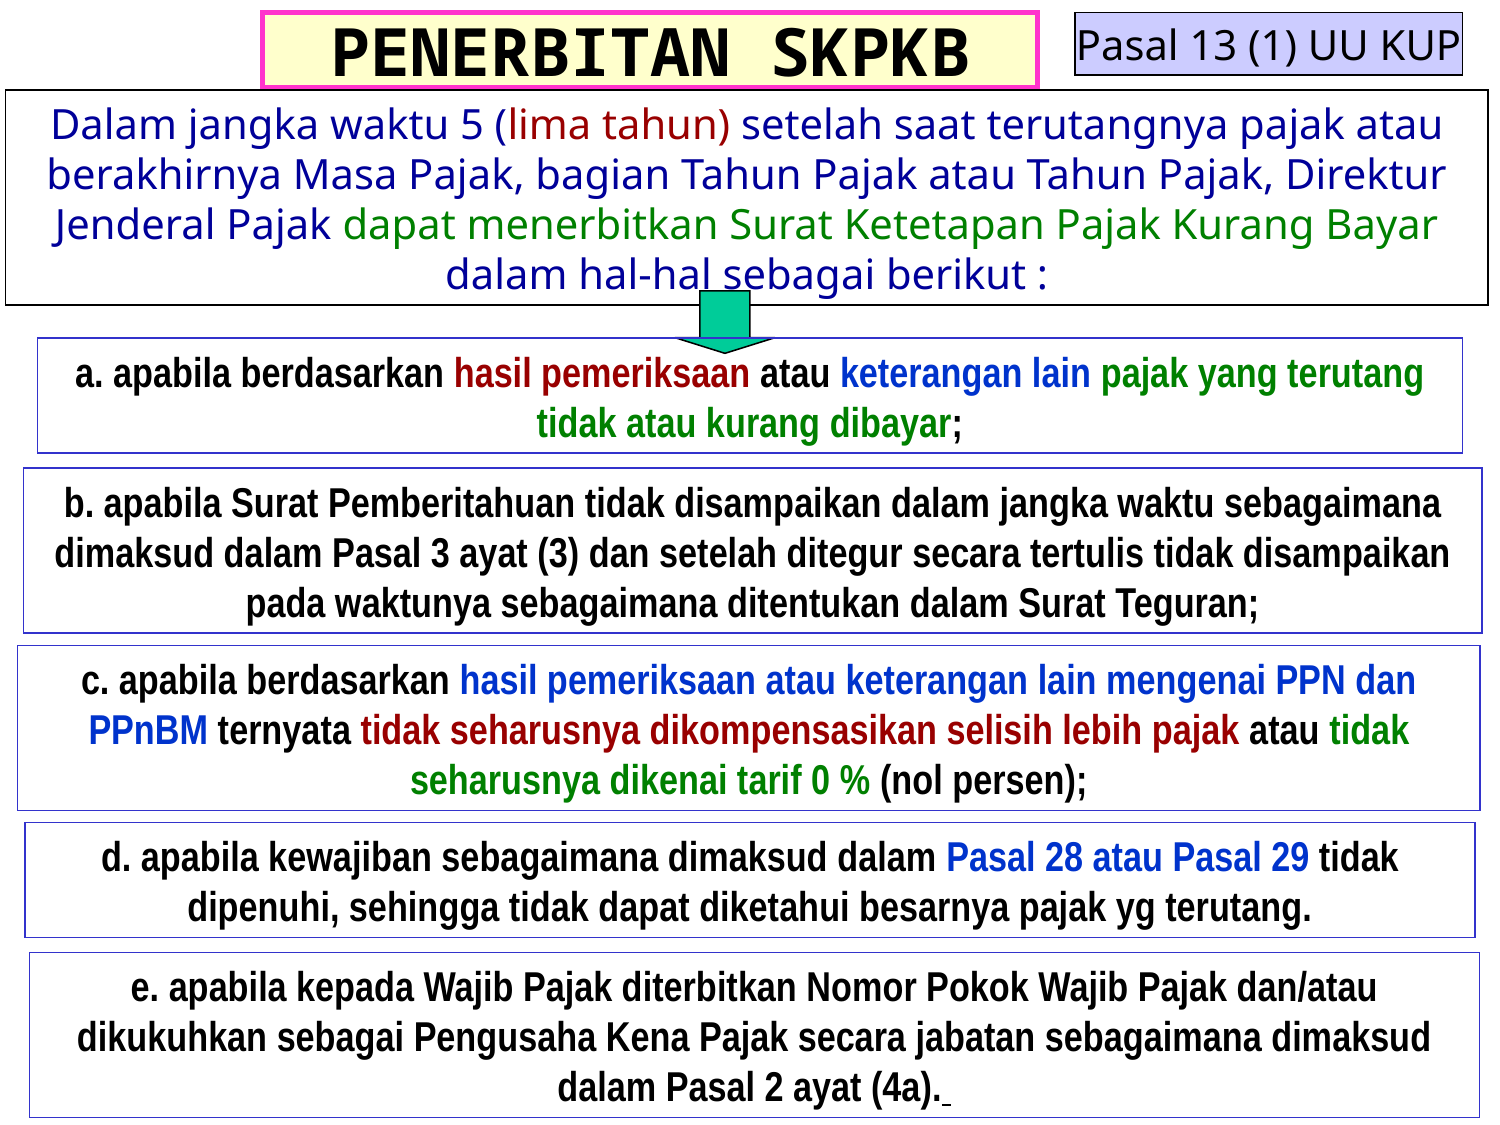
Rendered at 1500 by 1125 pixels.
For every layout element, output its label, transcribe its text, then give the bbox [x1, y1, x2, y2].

text_box Dalam jangka waktu 5 (lima tahun) setelah saat terutangnya pajak atau berakhirnya Masa Pajak, bagian Tahun Pajak atau Tahun Pajak, Direktur Jenderal Pajak dapat menerbitkan Surat Ketetapan Pajak Kurang Bayar dalam hal-hal sebagai berikut : [5, 90, 1488, 306]
text_box [699, 290, 750, 337]
text_box a. apabila berdasarkan hasil pemeriksaan atau keterangan lain pajak yang terutang tidak atau kurang dibayar; [37, 337, 1463, 453]
title PENERBITAN SKPKB [262, 12, 1038, 88]
text_box Pasal 13 (1) UU KUP [1074, 12, 1463, 75]
text_box b. apabila Surat Pemberitahuan tidak disampaikan dalam jangka waktu sebagaimana dimaksud dalam Pasal 3 ayat (3) dan setelah ditegur secara tertulis tidak disampaikan pada waktunya sebagaimana ditentukan dalam Surat Teguran; [23, 467, 1483, 633]
text_box d. apabila kewajiban sebagaimana dimaksud dalam Pasal 28 atau Pasal 29 tidak dipenuhi, sehingga tidak dapat diketahui besarnya pajak yg terutang. [24, 822, 1475, 938]
text_box c. apabila berdasarkan hasil pemeriksaan atau keterangan lain mengenai PPN dan PPnBM ternyata tidak seharusnya dikompensasikan selisih lebih pajak atau tidak seharusnya dikenai tarif 0 % (nol persen); [17, 645, 1481, 811]
text_box e. apabila kepada Wajib Pajak diterbitkan Nomor Pokok Wajib Pajak dan/atau dikukuhkan sebagai Pengusaha Kena Pajak secara jabatan sebagaimana dimaksud dalam Pasal 2 ayat (4a). [29, 952, 1480, 1118]
